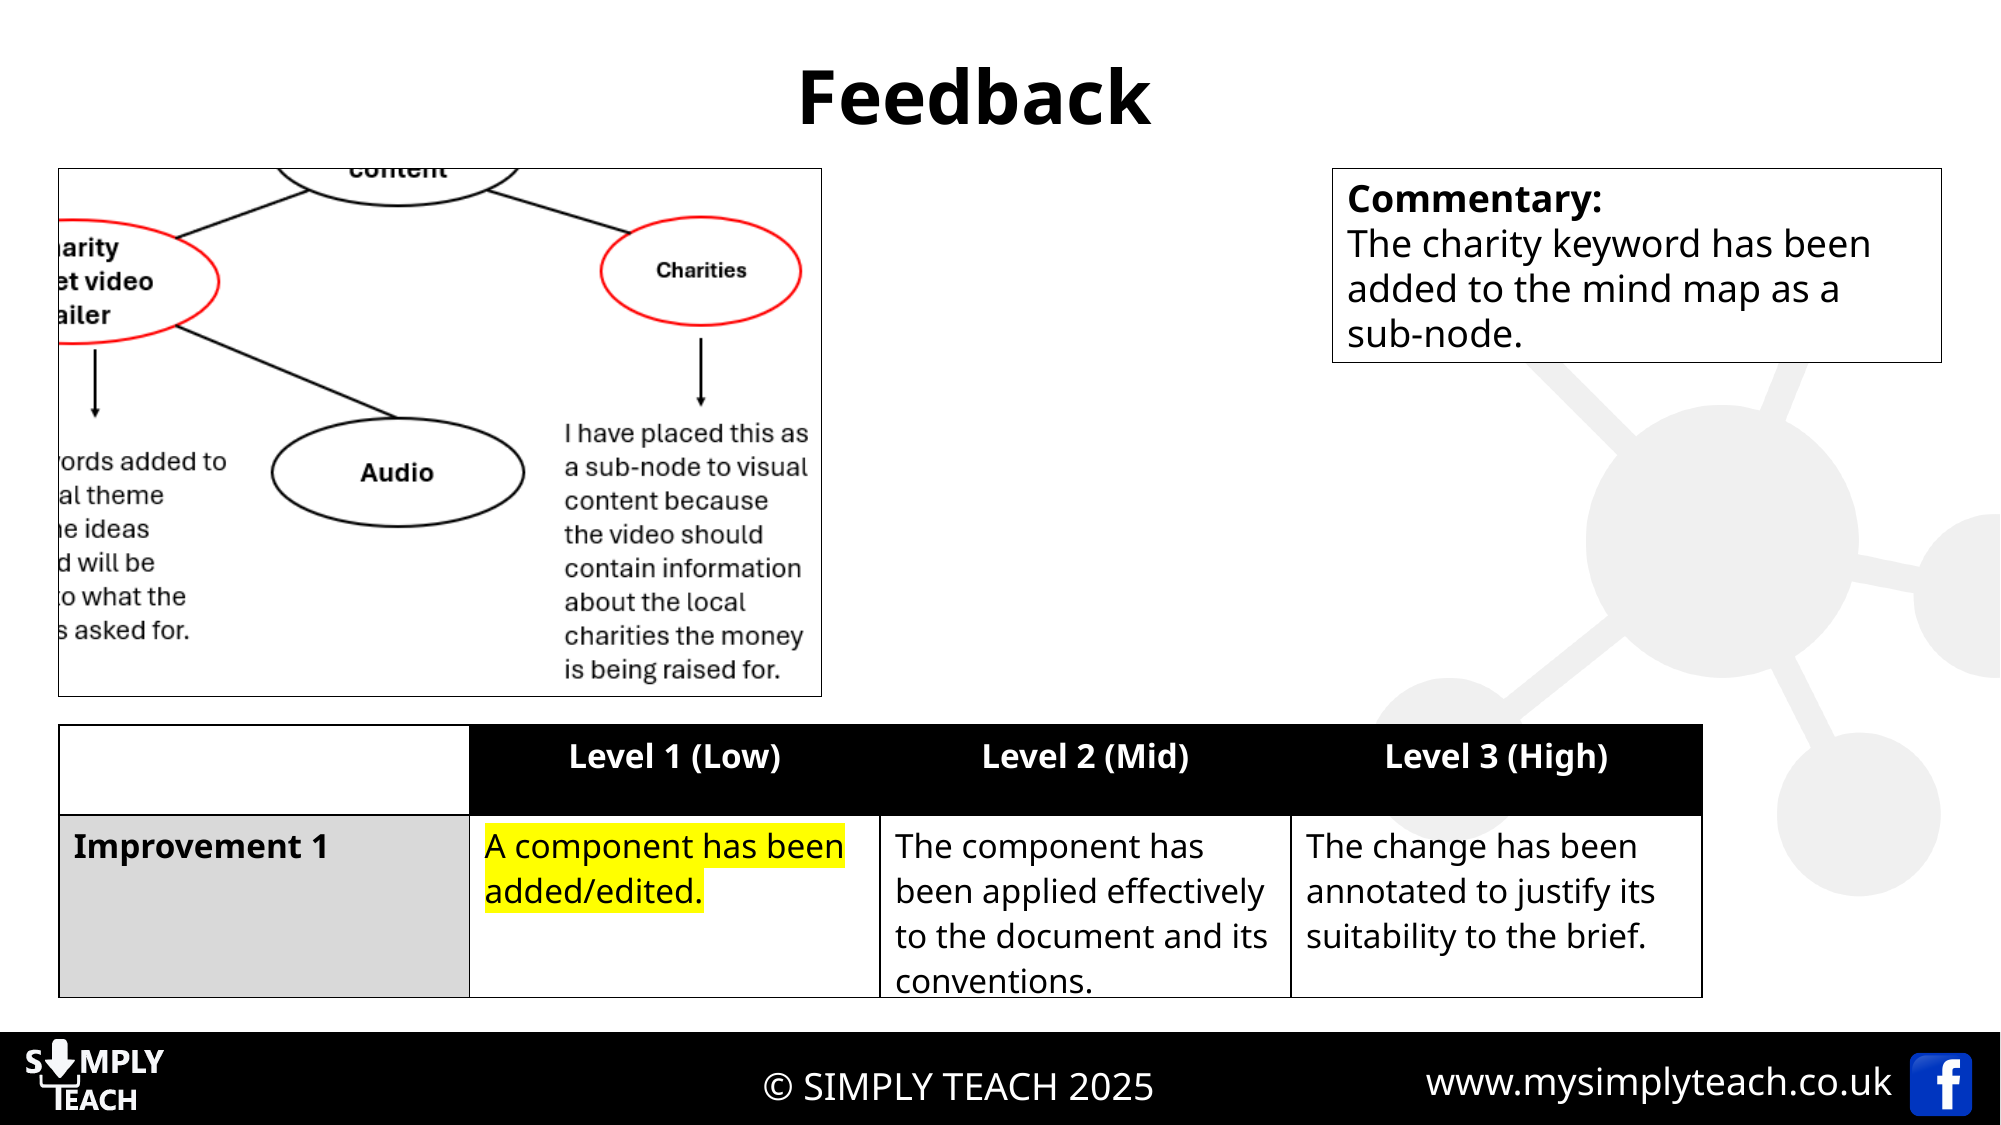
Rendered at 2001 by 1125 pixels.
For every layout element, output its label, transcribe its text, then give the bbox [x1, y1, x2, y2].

picture [1907, 1050, 1975, 1119]
table_header Level 1 (Low) [470, 726, 879, 814]
table_cell The component has been applied effectively to the document and its conventions. [881, 816, 1290, 997]
table_cell The change has been annotated to justify its suitability to the brief. [1292, 816, 1701, 997]
text_box Feedback [184, 42, 1765, 147]
table_header Level 2 (Mid) [881, 726, 1290, 814]
text_box Commentary: The charity keyword has been added to the mind map as a sub-node. [1332, 168, 1942, 363]
table_header [60, 726, 469, 814]
picture [58, 167, 823, 698]
table_cell Improvement 1 [60, 816, 469, 997]
table_cell A component has been added/edited. [470, 816, 879, 997]
table_header Level 3 (High) [1292, 726, 1701, 814]
picture [15, 1033, 182, 1122]
